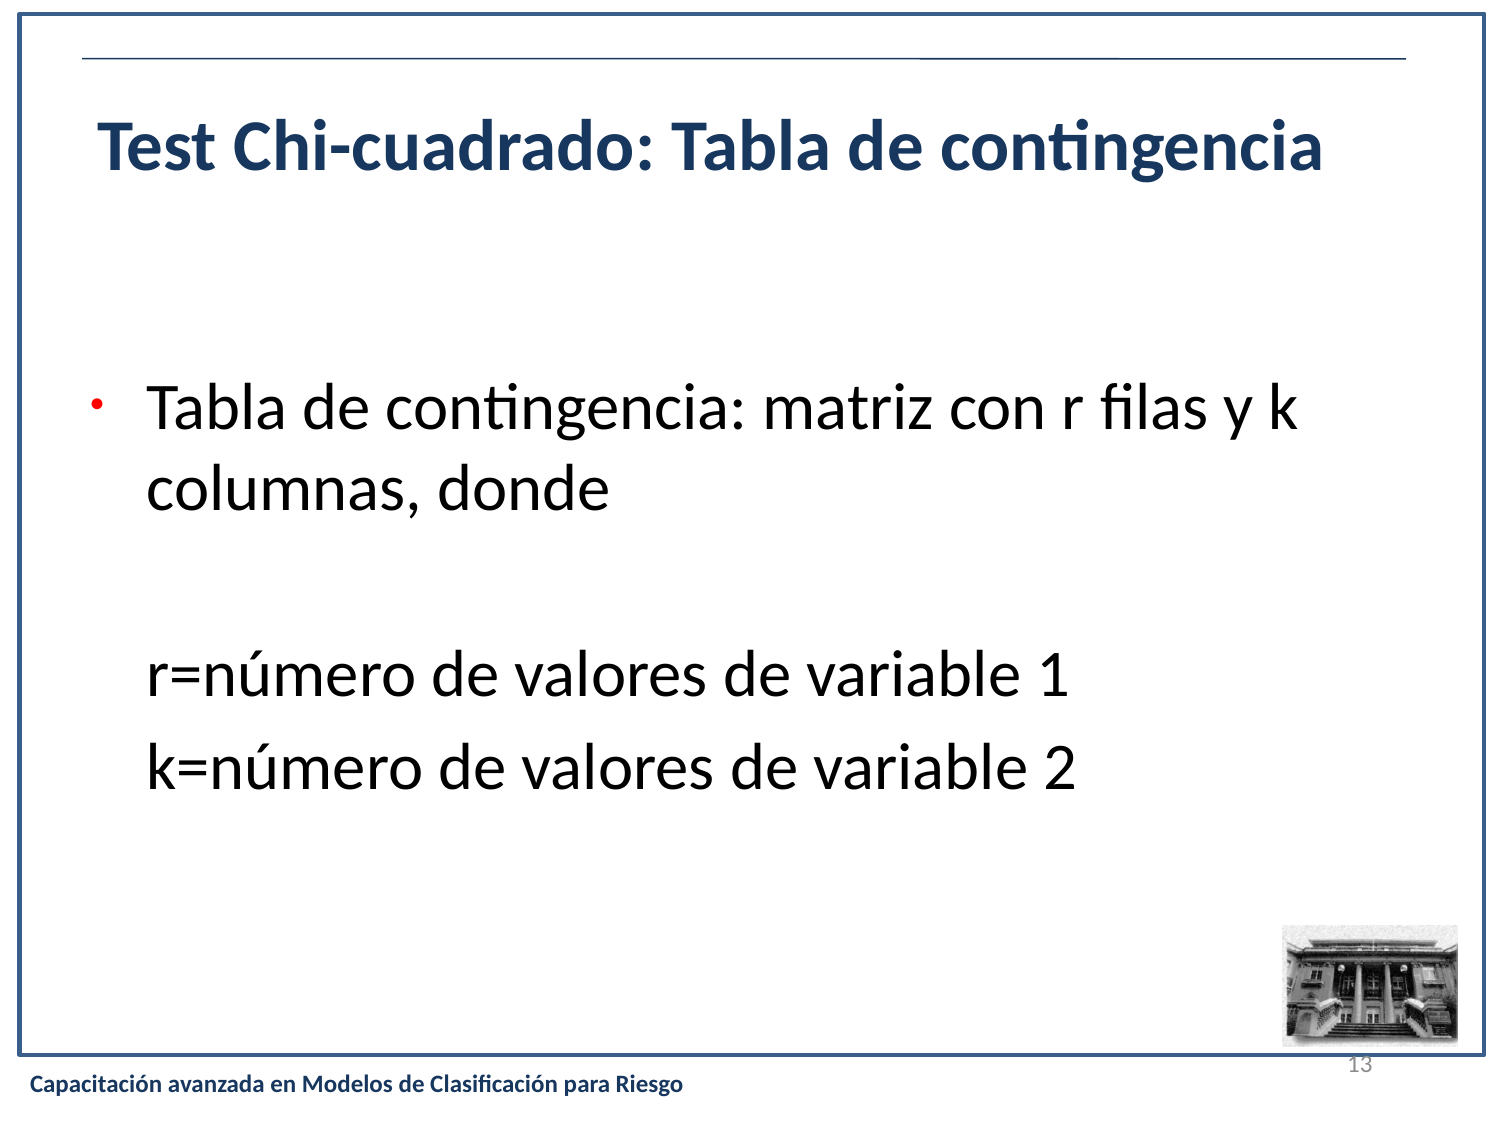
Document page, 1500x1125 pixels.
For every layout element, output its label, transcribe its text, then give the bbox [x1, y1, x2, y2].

list Tabla de contingencia: matriz con r filas y k columnas, donde r=número de valores de variable 1 k=número de valores de variable 2 [74, 262, 1426, 1006]
slide_number 13 [1074, 1025, 1388, 1100]
title Test Chi-cuadrado: Tabla de contingencia [81, 81, 1414, 202]
picture [1282, 925, 1458, 1047]
